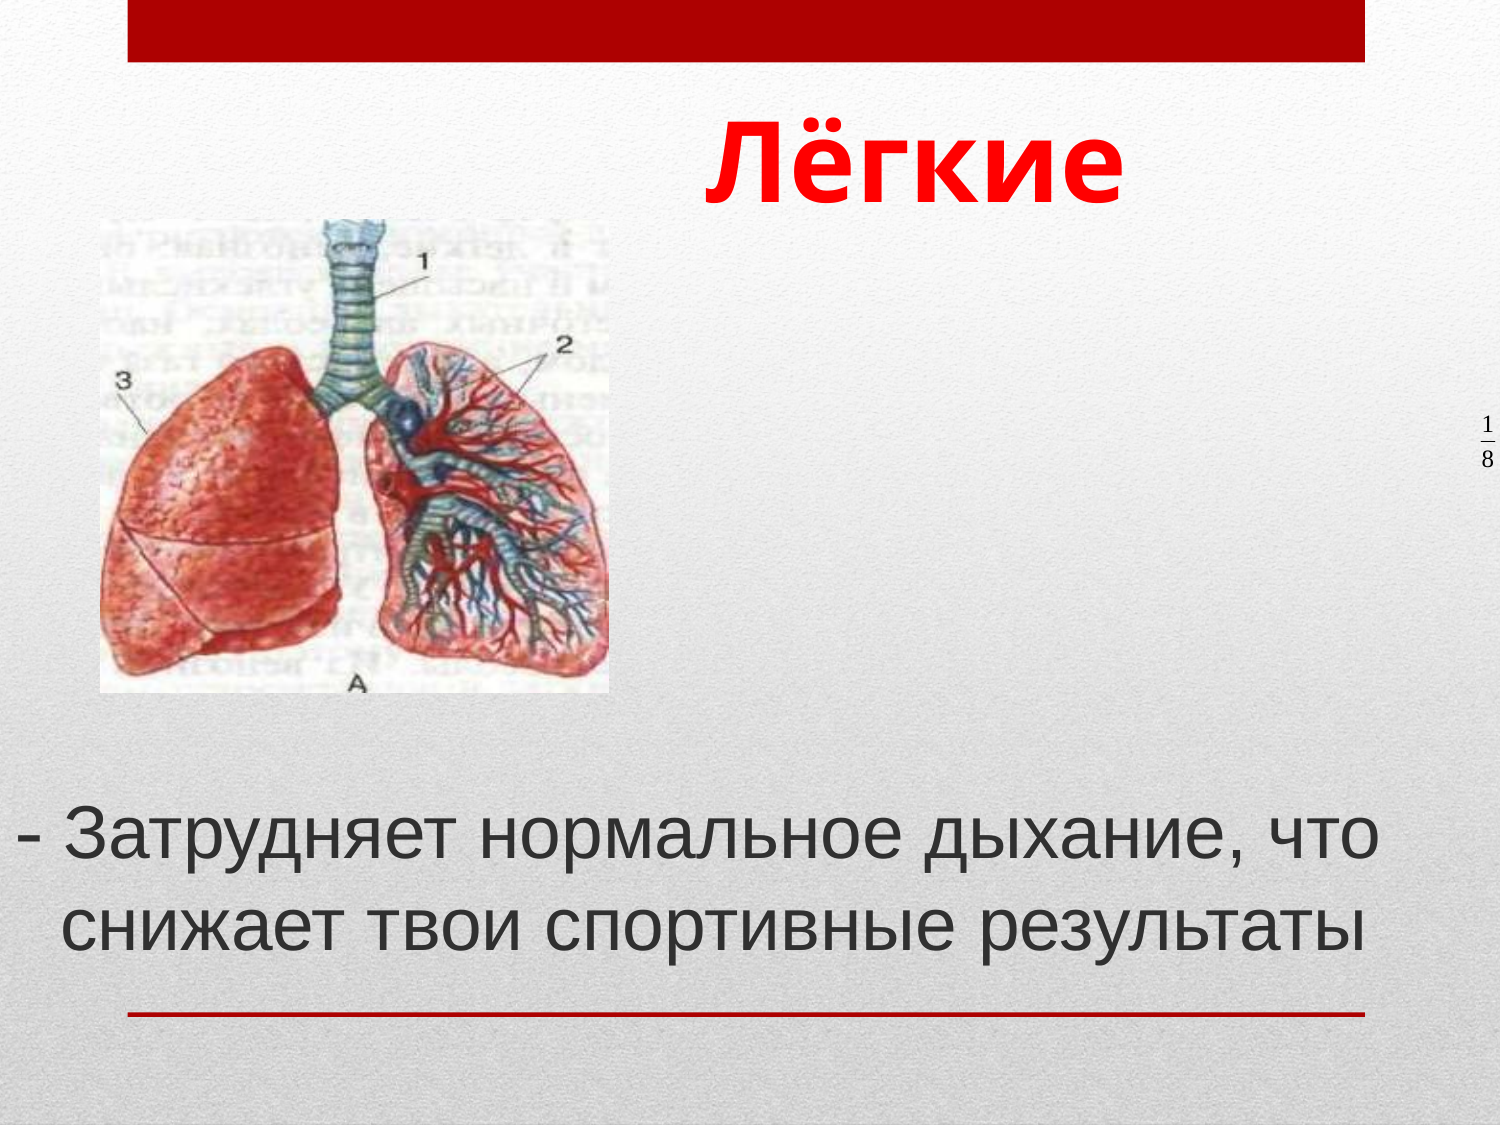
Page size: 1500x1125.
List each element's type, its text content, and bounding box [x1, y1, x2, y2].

list - Затрудняет нормальное дыхание, что снижает твои спортивные результаты [0, 692, 1418, 1049]
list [1476, 407, 1500, 474]
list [99, 219, 610, 694]
title Лёгкие [333, 45, 1500, 233]
